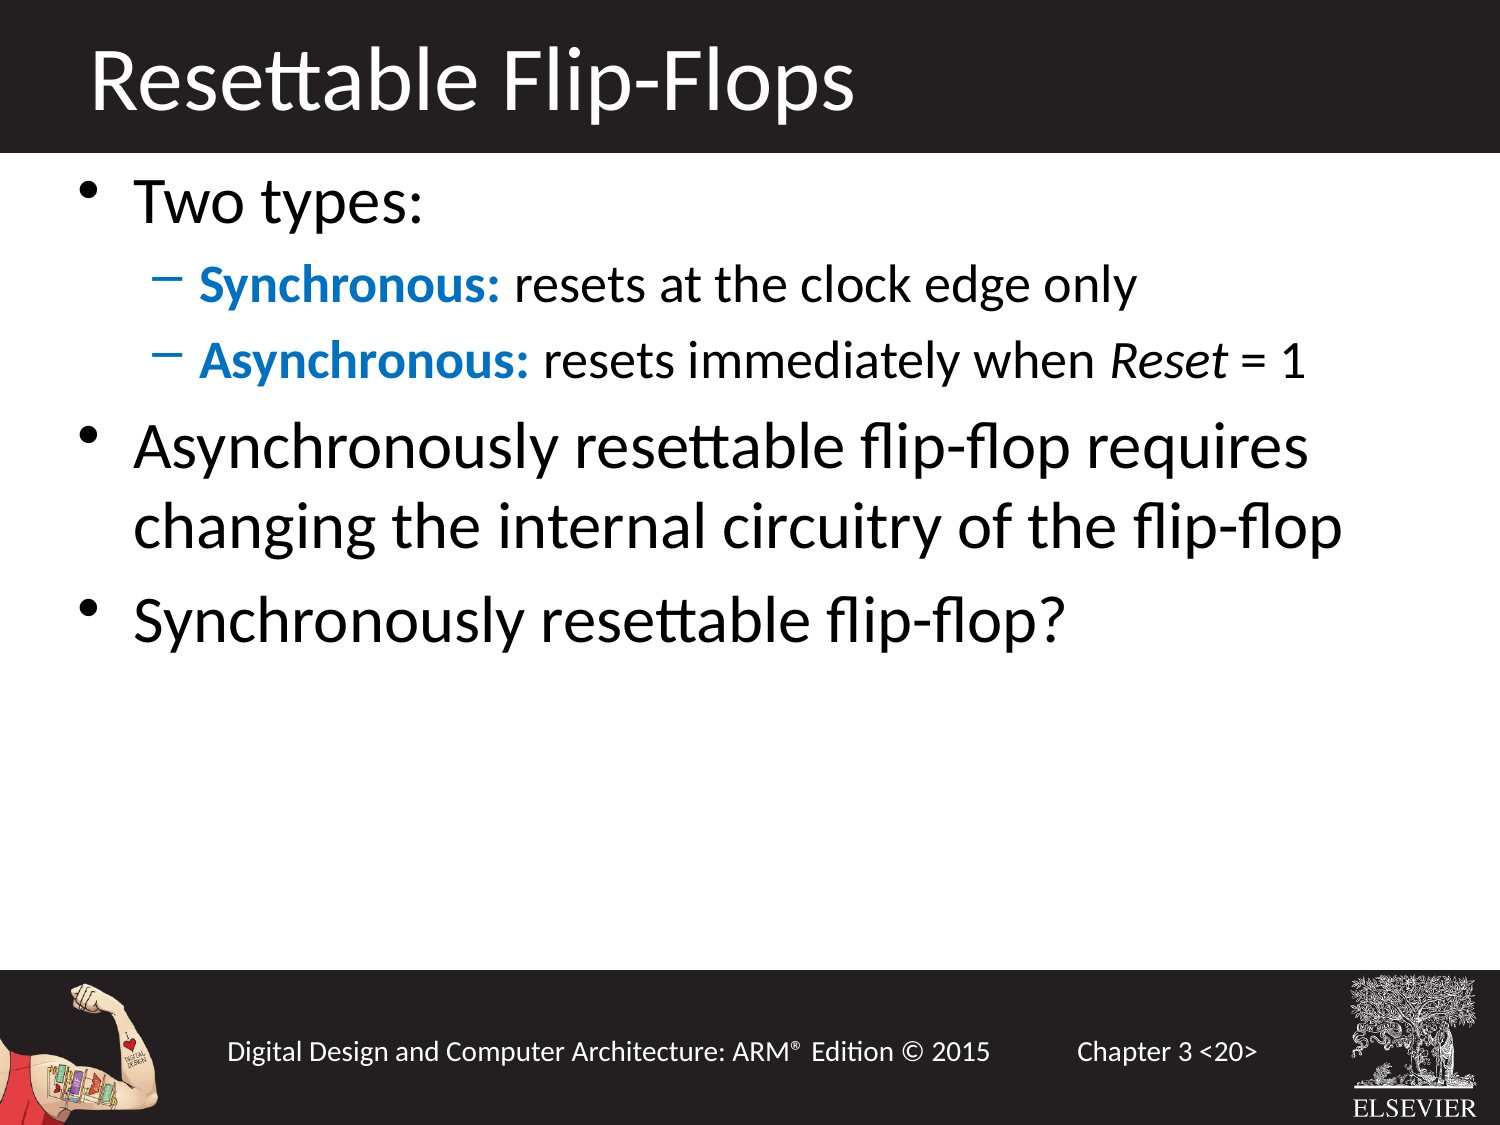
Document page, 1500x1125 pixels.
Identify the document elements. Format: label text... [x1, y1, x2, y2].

text_box Resettable Flip-Flops [75, 11, 1375, 136]
text_box Two types: Synchronous: resets at the clock edge only Asynchronous: resets immediately when Reset = 1 Asynchronously resettable flip-flop requires changing the internal circuitry of the flip-flop Synchronously resettable flip-flop? [62, 149, 1388, 1000]
picture [0, 979, 163, 1125]
text_box [87, 174, 1413, 1025]
picture [1350, 974, 1477, 1117]
